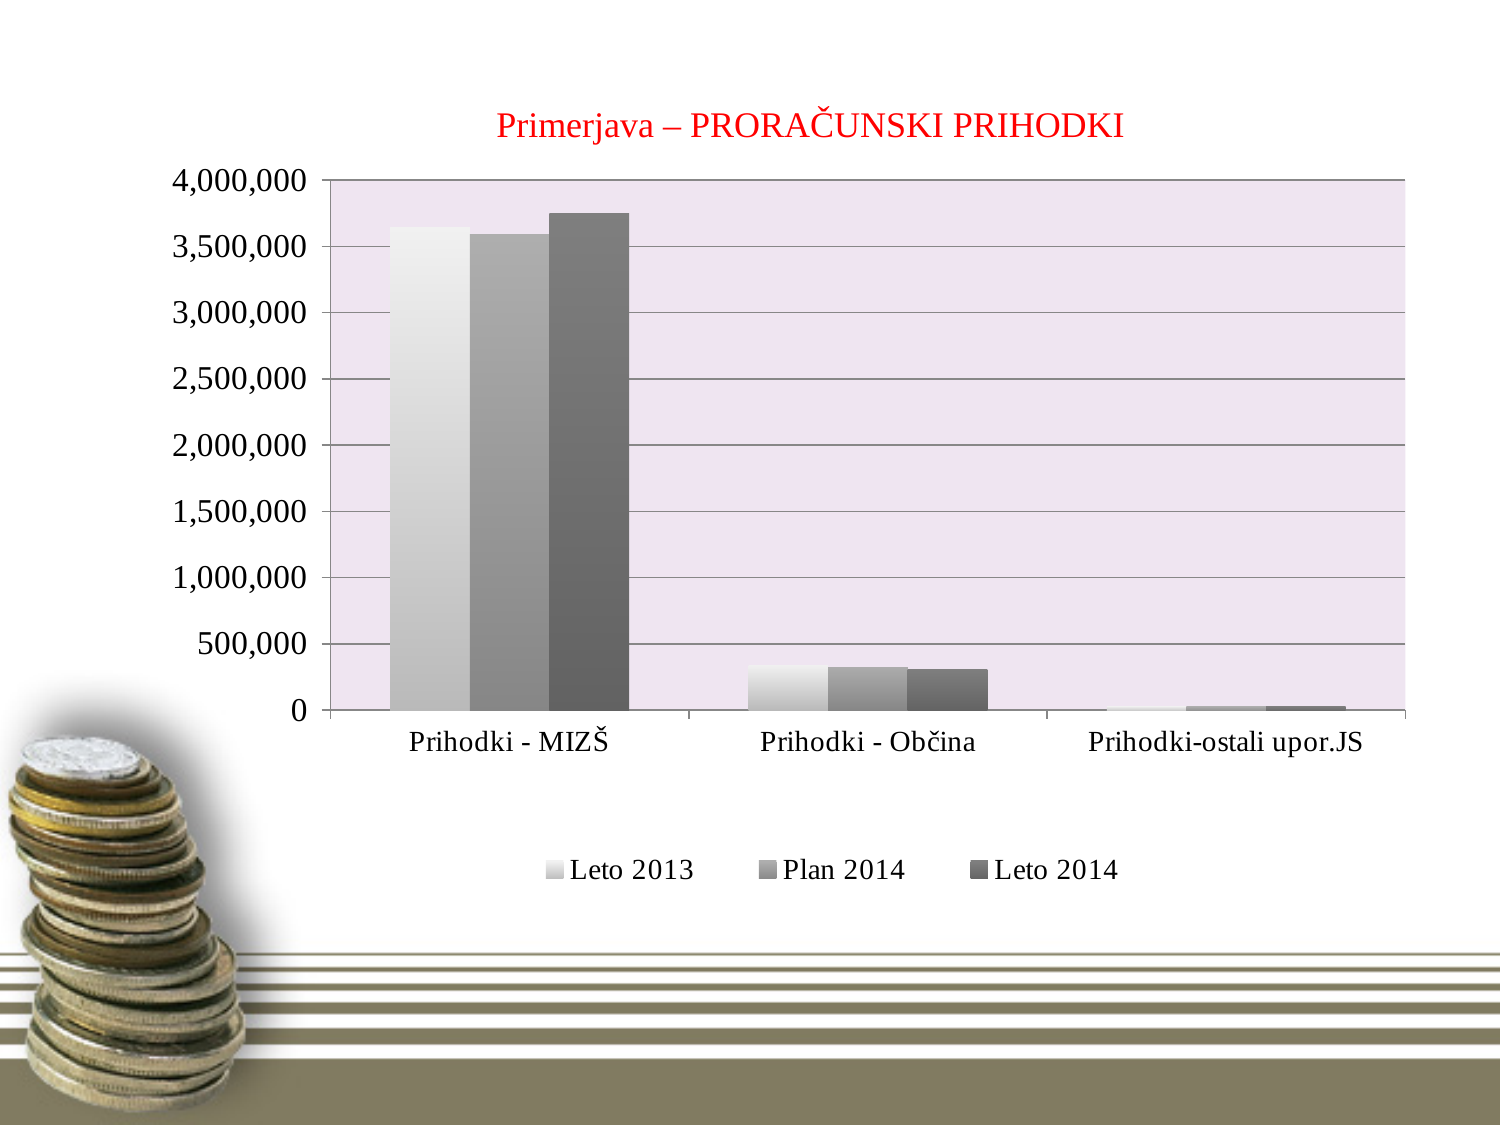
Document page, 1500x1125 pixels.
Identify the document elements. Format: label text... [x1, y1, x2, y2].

picture [0, 0, 1500, 1125]
title Primerjava – PRORAČUNSKI PRIHODKI [234, 93, 1388, 150]
chart [34, 152, 1407, 1079]
